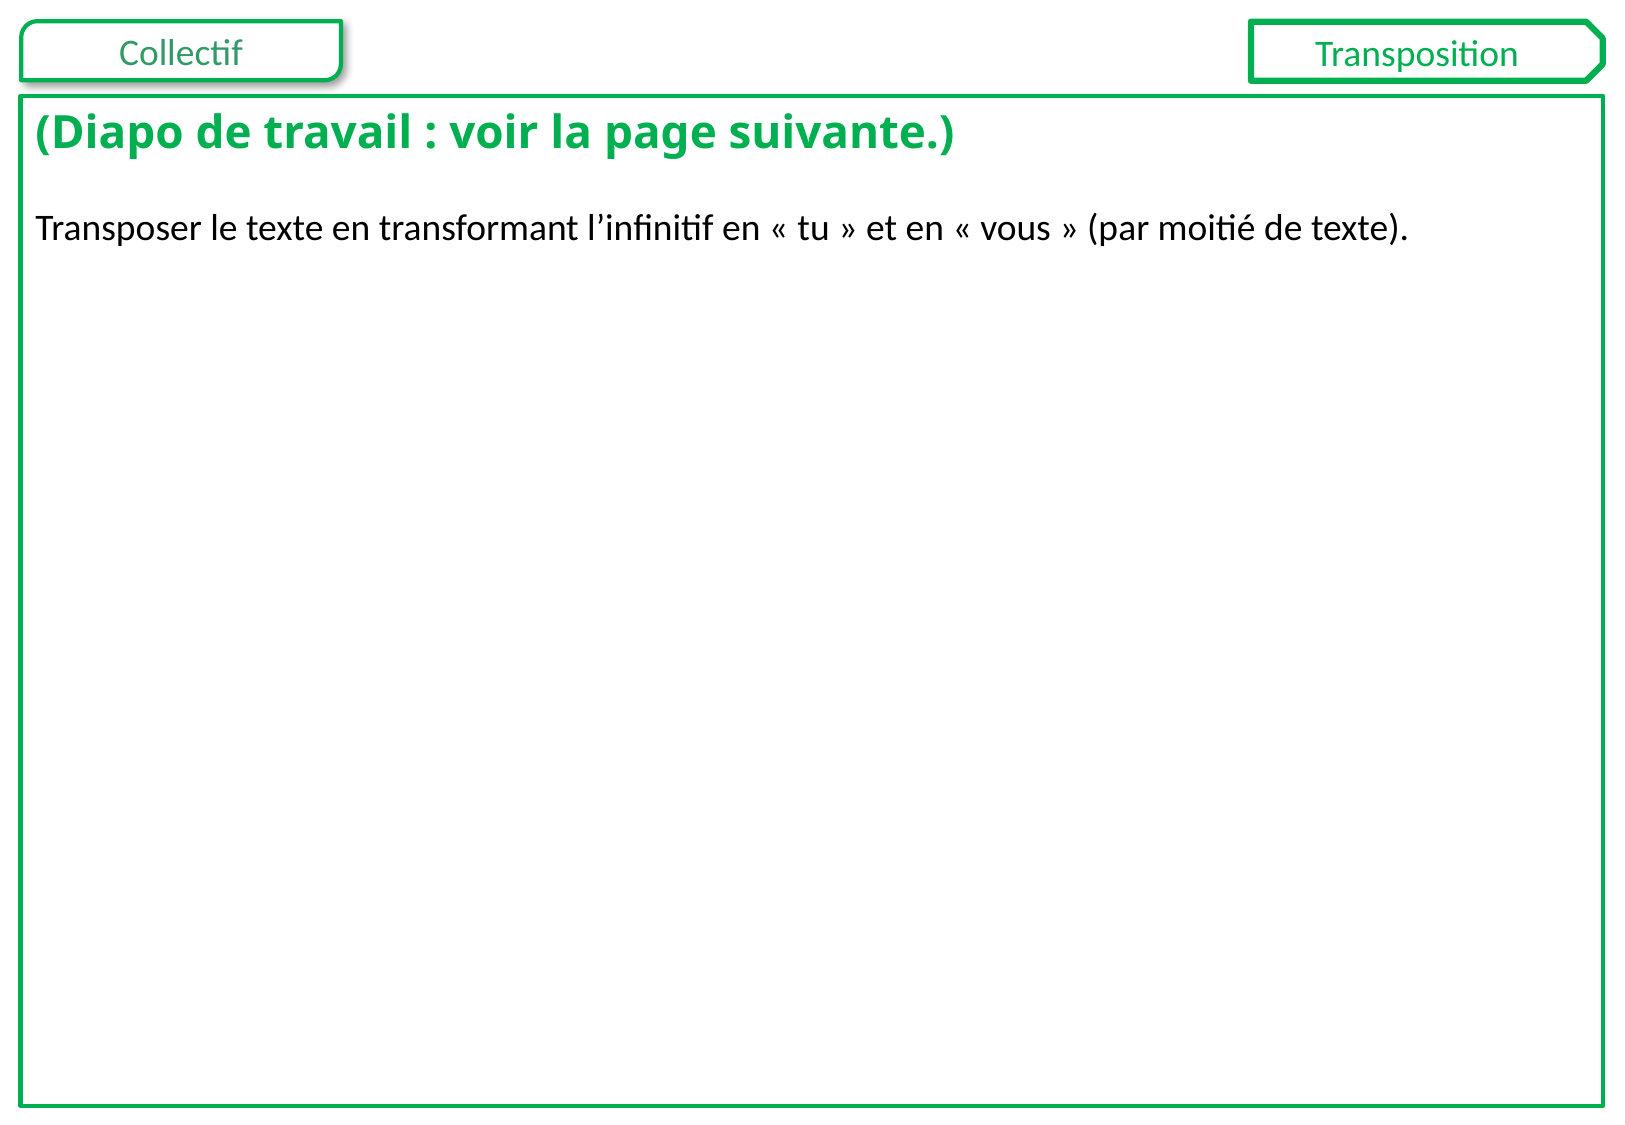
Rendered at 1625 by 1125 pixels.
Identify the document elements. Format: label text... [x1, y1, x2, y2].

list (Diapo de travail : voir la page suivante.) Transposer le texte en transformant l’infinitif en « tu » et en « vous » (par moitié de texte). [18, 94, 1605, 1108]
list Transposition [1250, 21, 1584, 81]
